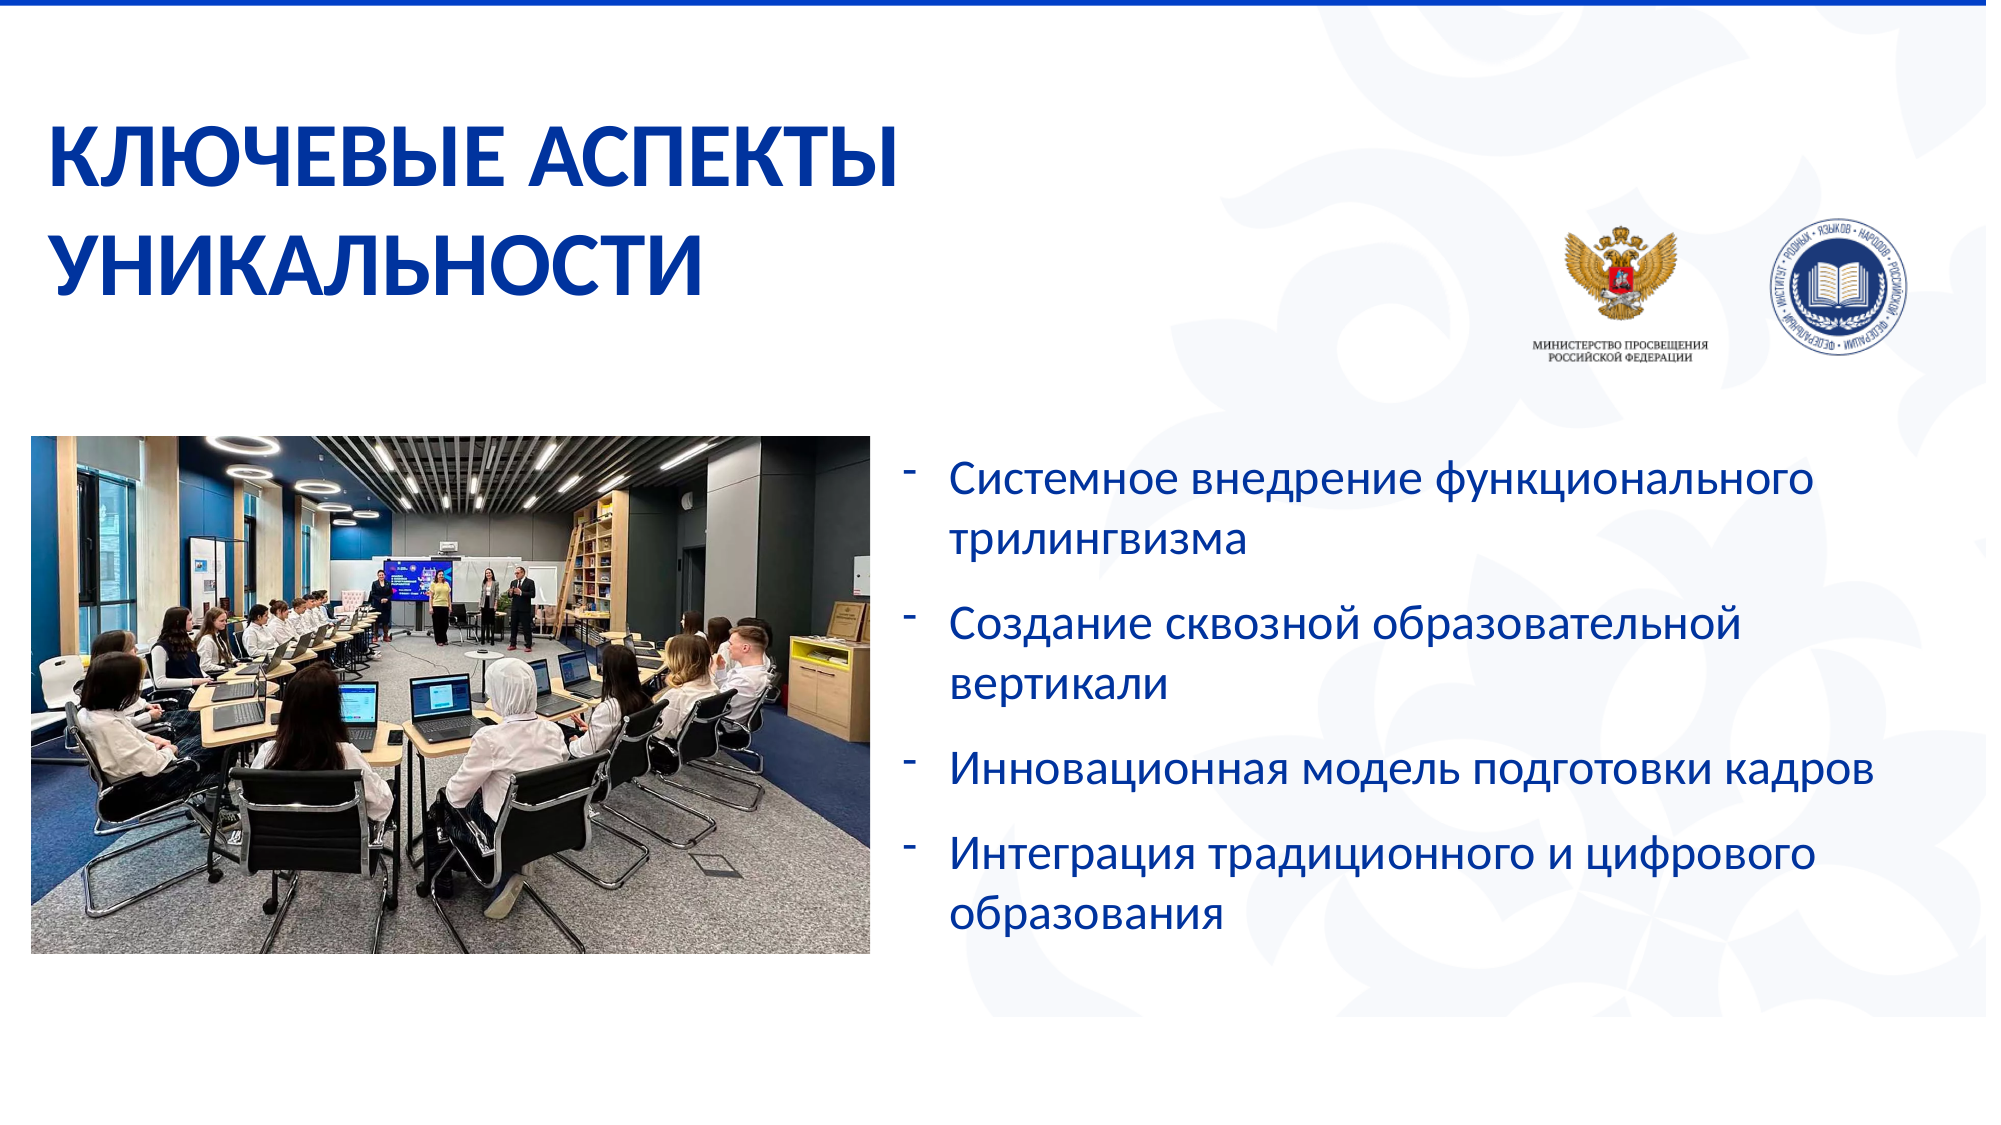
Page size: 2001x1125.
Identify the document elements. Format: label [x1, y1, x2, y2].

picture [0, 0, 1986, 1017]
